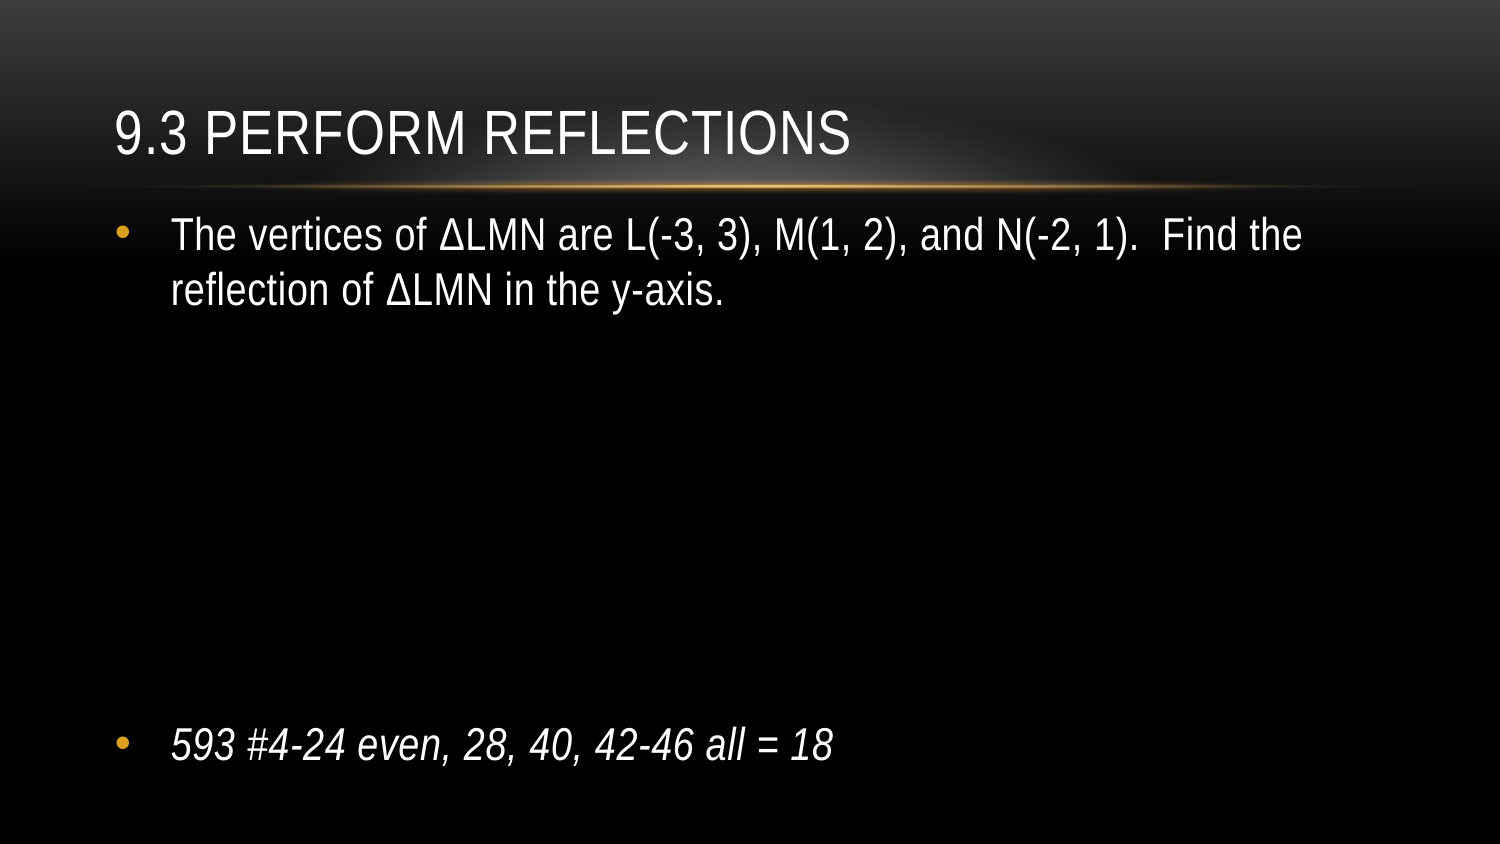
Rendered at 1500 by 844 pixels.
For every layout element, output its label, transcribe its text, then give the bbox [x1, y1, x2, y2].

title 9.3 Perform Reflections [99, 33, 1400, 175]
picture [0, 0, 1497, 300]
list The vertices of ΔLMN are L(-3, 3), M(1, 2), and N(-2, 1). Find the reflection of ΔLMN in the y-axis. 593 #4-24 even, 28, 40, 42-46 all = 18 [99, 196, 1400, 779]
